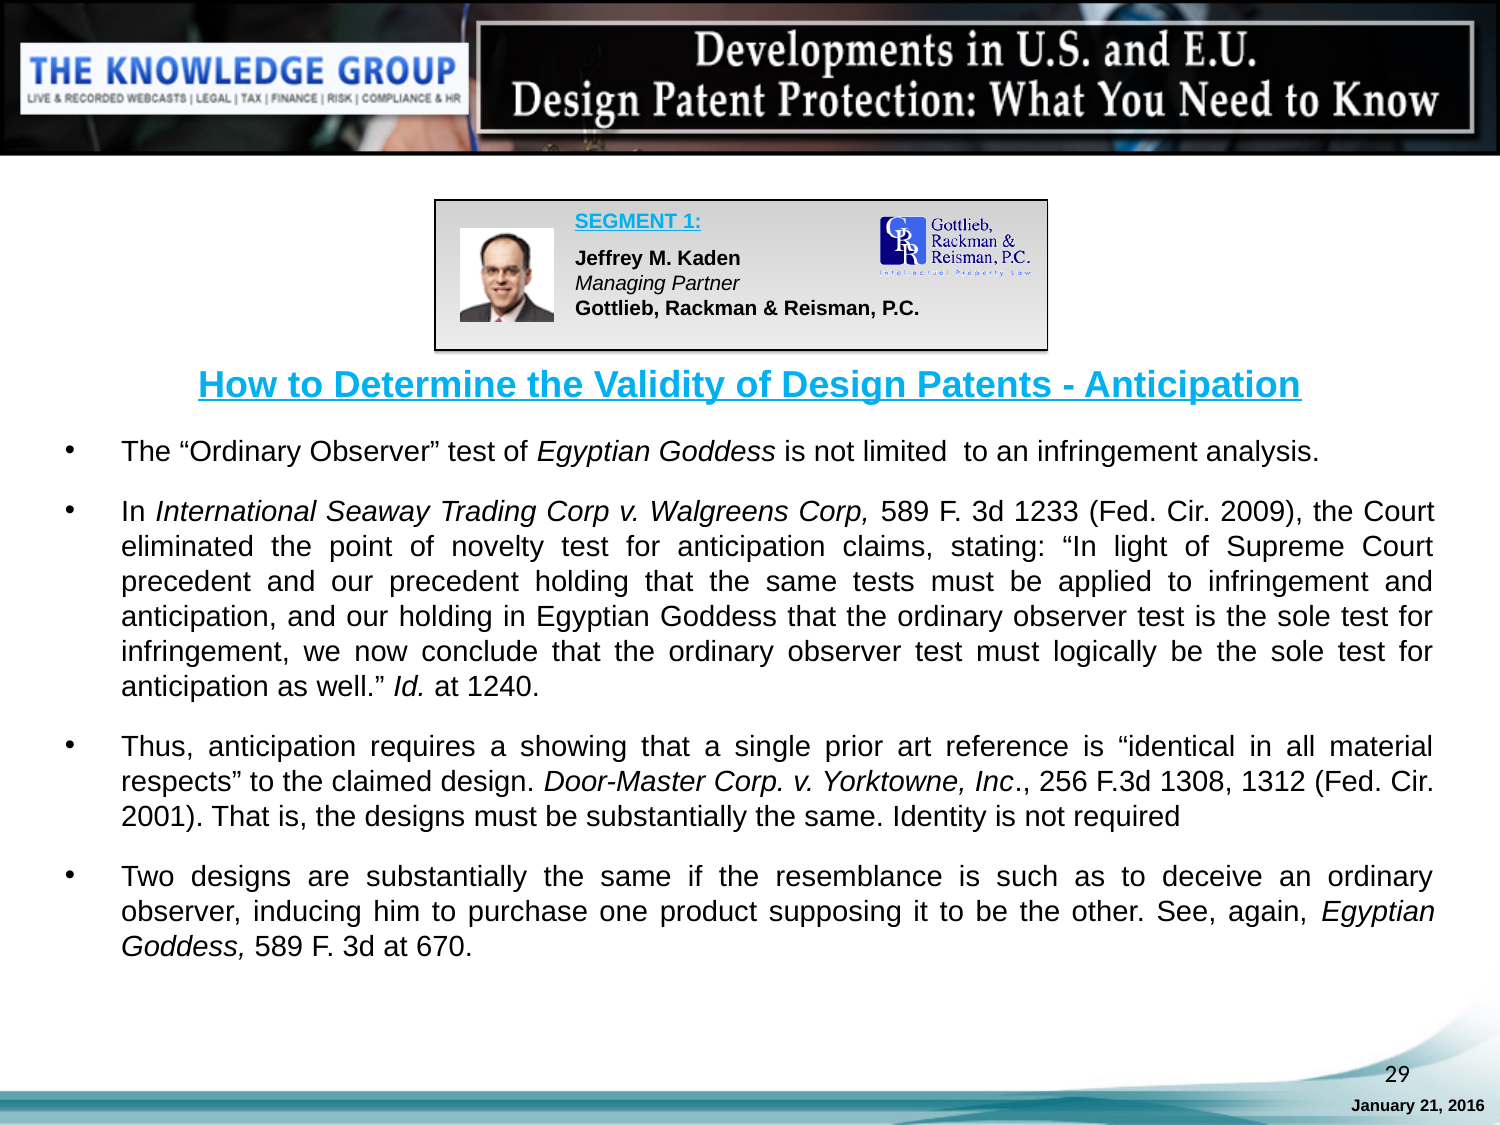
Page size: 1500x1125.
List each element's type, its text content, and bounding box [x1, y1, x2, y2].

picture [0, 0, 1500, 352]
picture [0, 412, 1500, 1125]
text_box The “Ordinary Observer” test of Egyptian Goddess is not limited to an infringement analysis. In International Seaway Trading Corp v. Walgreens Corp, 589 F. 3d 1233 (Fed. Cir. 2009), the Court eliminated the point of novelty test for anticipation claims, stating: “In light of Supreme Court precedent and our precedent holding that the same tests must be applied to infringement and anticipation, and our holding in Egyptian Goddess that the ordinary observer test is the sole test for infringement, we now conclude that the ordinary observer test must logically be the sole test for anticipation as well.” Id. at 1240. Thus, anticipation requires a showing that a single prior art reference is “identical in all material respects” to the claimed design. Door-Master Corp. v. Yorktowne, Inc., 256 F.3d 1308, 1312 (Fed. Cir. 2001). That is, the designs must be substantially the same. Identity is not required Two designs are substantially the same if the resemblance is such as to deceive an ordinary observer, inducing him to purchase one product supposing it to be the other. See, again, Egyptian Goddess, 589 F. 3d at 670. [50, 425, 1450, 1023]
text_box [434, 199, 1048, 351]
text_box January 21, 2016 [1100, 1087, 1500, 1123]
text_box How to Determine the Validity of Design Patents - Anticipation [0, 352, 1500, 412]
slide_number 29 [1074, 1042, 1425, 1103]
